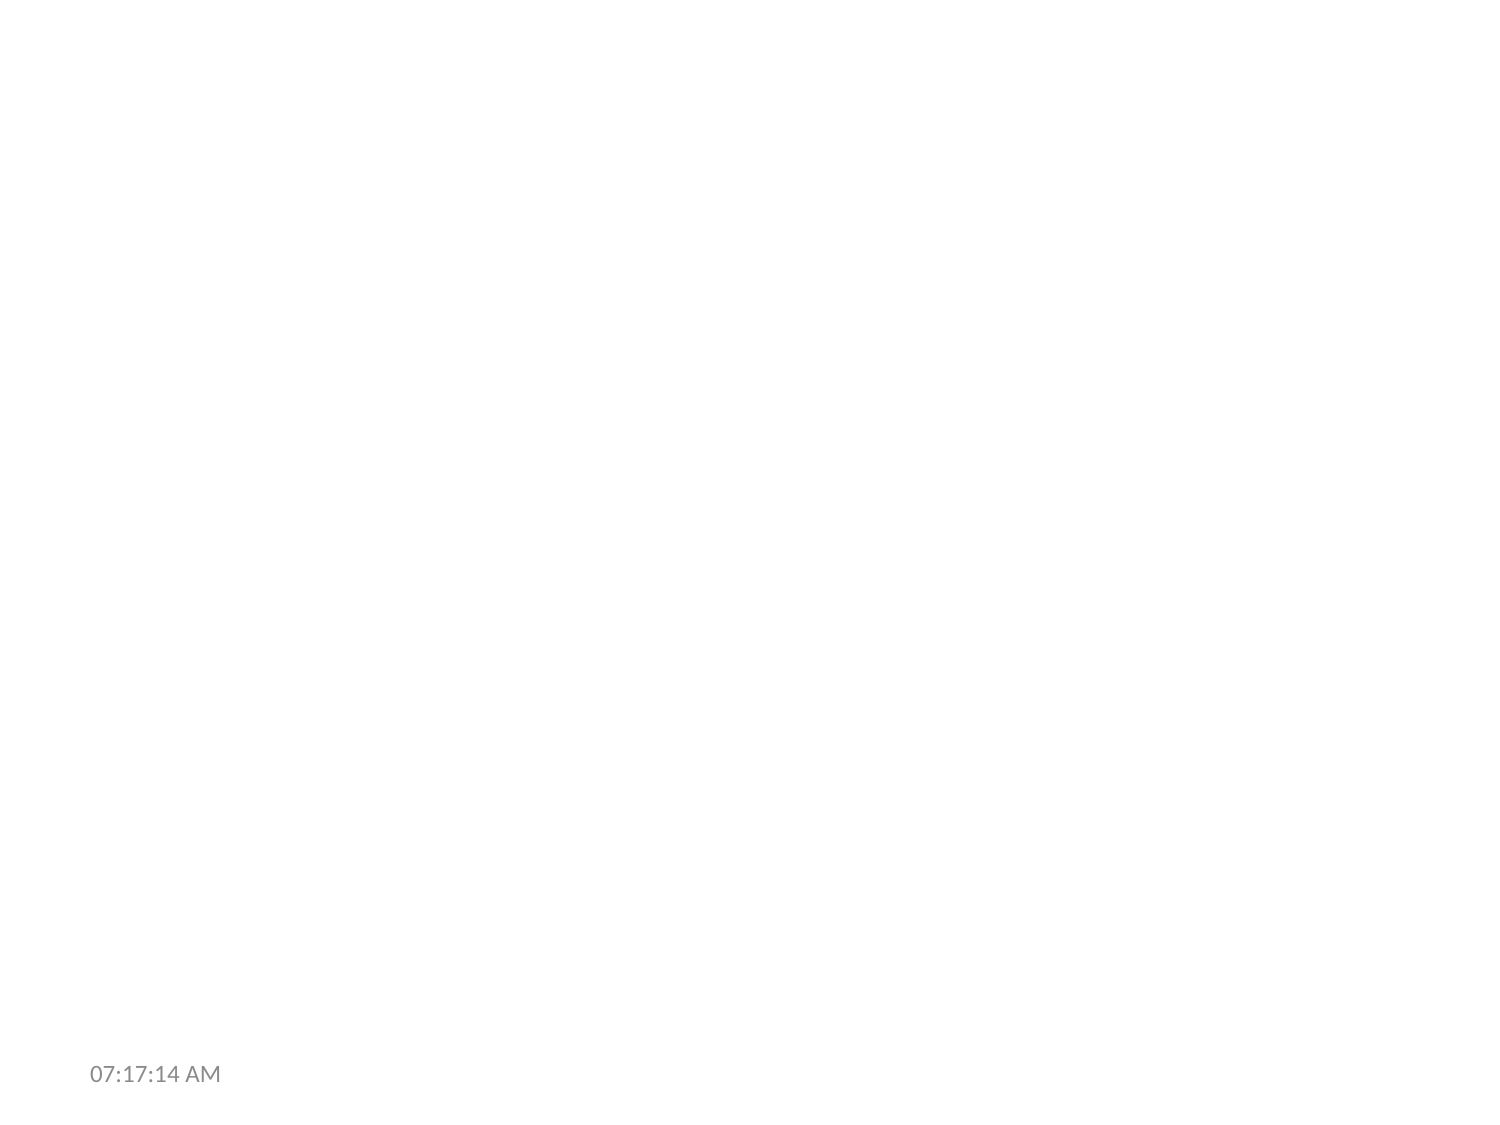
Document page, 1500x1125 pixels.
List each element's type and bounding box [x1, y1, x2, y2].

slide_number [75, 1042, 425, 1103]
